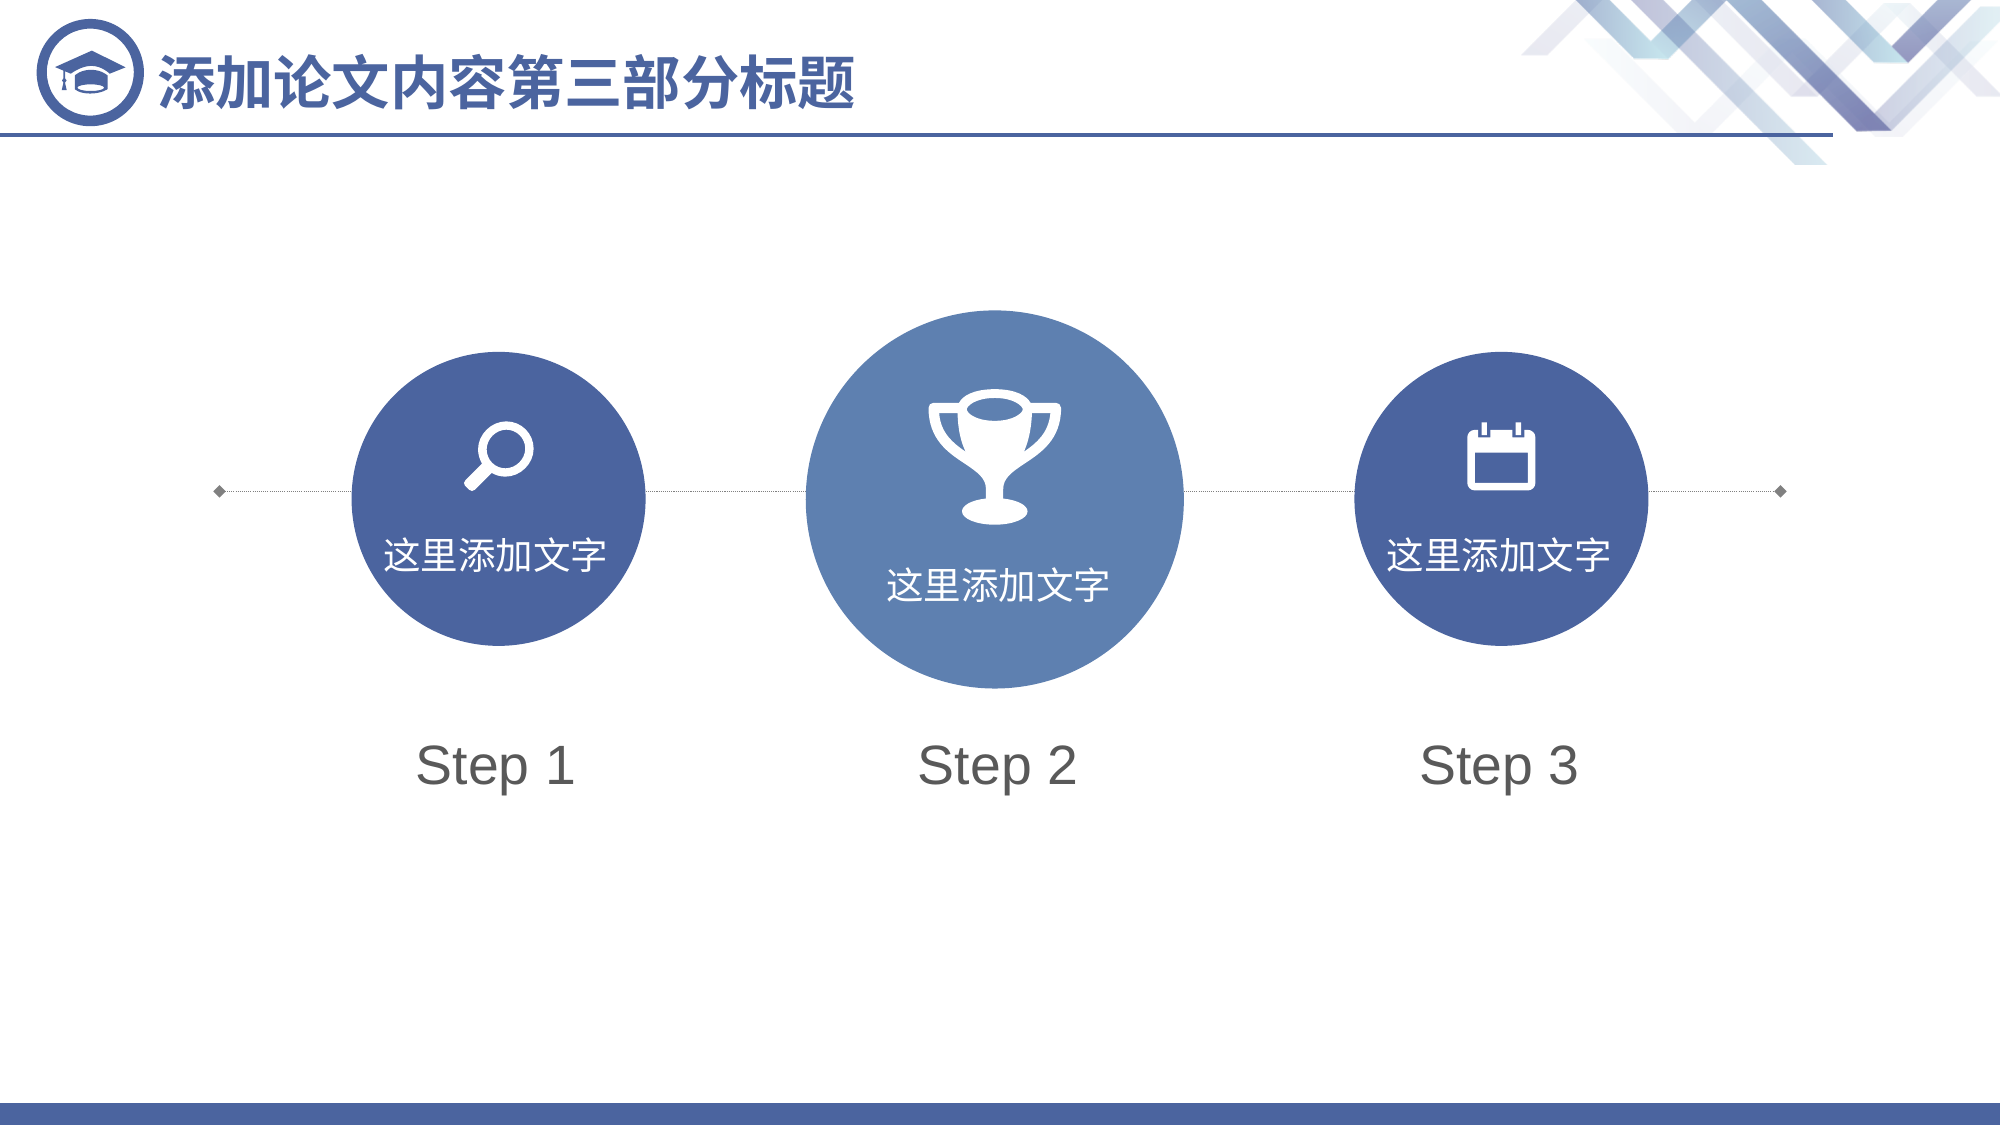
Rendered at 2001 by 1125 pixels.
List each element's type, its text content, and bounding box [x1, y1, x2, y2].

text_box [1354, 351, 1649, 646]
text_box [351, 351, 646, 646]
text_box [805, 310, 1184, 689]
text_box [38, 20, 143, 125]
text_box Step 1 [266, 718, 725, 806]
text_box Step 2 [769, 718, 1228, 806]
picture [1412, 0, 2000, 166]
text_box 添加论文内容第三部分标题 [142, 4, 888, 124]
text_box [0, 1102, 2000, 1125]
text_box Step 3 [1270, 718, 1729, 806]
